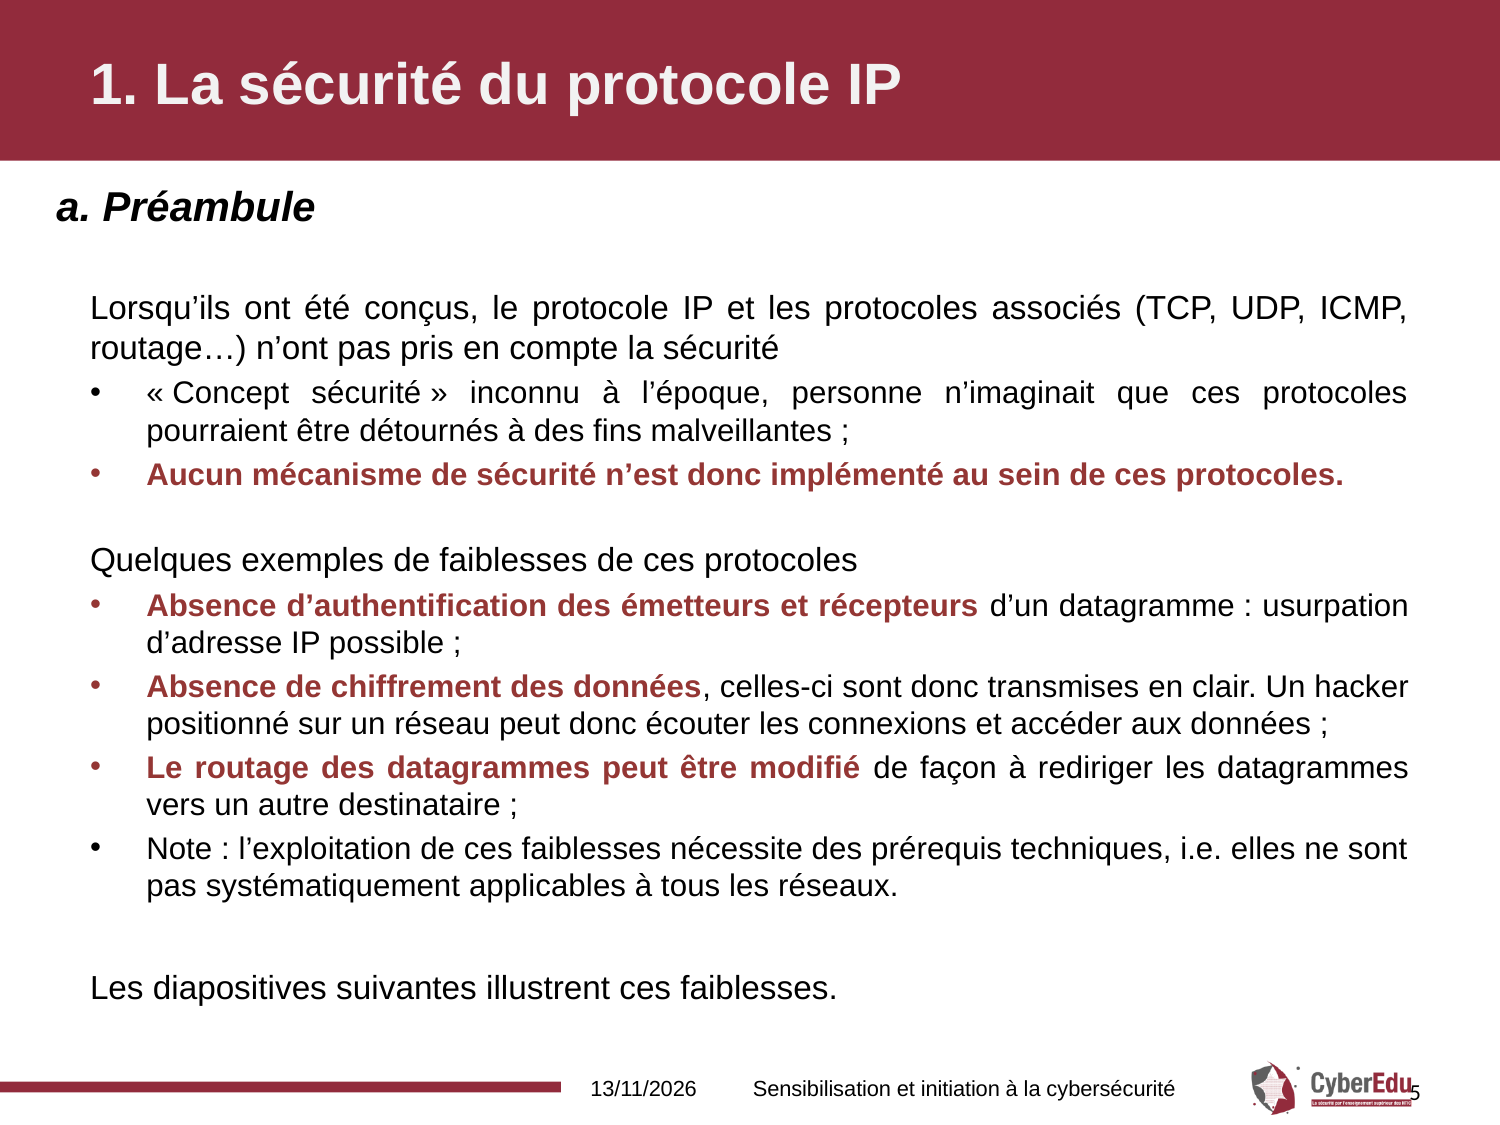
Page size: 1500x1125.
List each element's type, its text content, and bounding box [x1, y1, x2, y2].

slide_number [561, 1057, 727, 1118]
footer Sensibilisation et initiation à la cybersécurité [738, 1057, 1236, 1118]
text_box a. Préambule [41, 172, 1471, 268]
list Lorsqu’ils ont été conçus, le protocole IP et les protocoles associés (TCP, UDP, ICMP, routage…) n’ont pas pris en compte la sécurité « Concept sécurité » inconnu à l’époque, personne n’imaginait que ces protocoles pourraient être détournés à des fins malveillantes ; Aucun mécanisme de sécurité n’est donc implémenté au sein de ces protocoles. Quelques exemples de faiblesses de ces protocoles Absence d’authentification des émetteurs et récepteurs d’un datagramme : usurpation d’adresse IP possible ; Absence de chiffrement des données, celles-ci sont donc transmises en clair. Un hacker positionné sur un réseau peut donc écouter les connexions et accéder aux données ; Le routage des datagrammes peut être modifié de façon à rediriger les datagrammes vers un autre destinataire ; Note : l’exploitation de ces faiblesses nécessite des prérequis techniques, i.e. elles ne sont pas systématiquement applicables à tous les réseaux. Les diapositives suivantes illustrent ces faiblesses. [75, 278, 1425, 1035]
title 1. La sécurité du protocole IP [75, 1, 1425, 161]
picture [1246, 1060, 1412, 1115]
